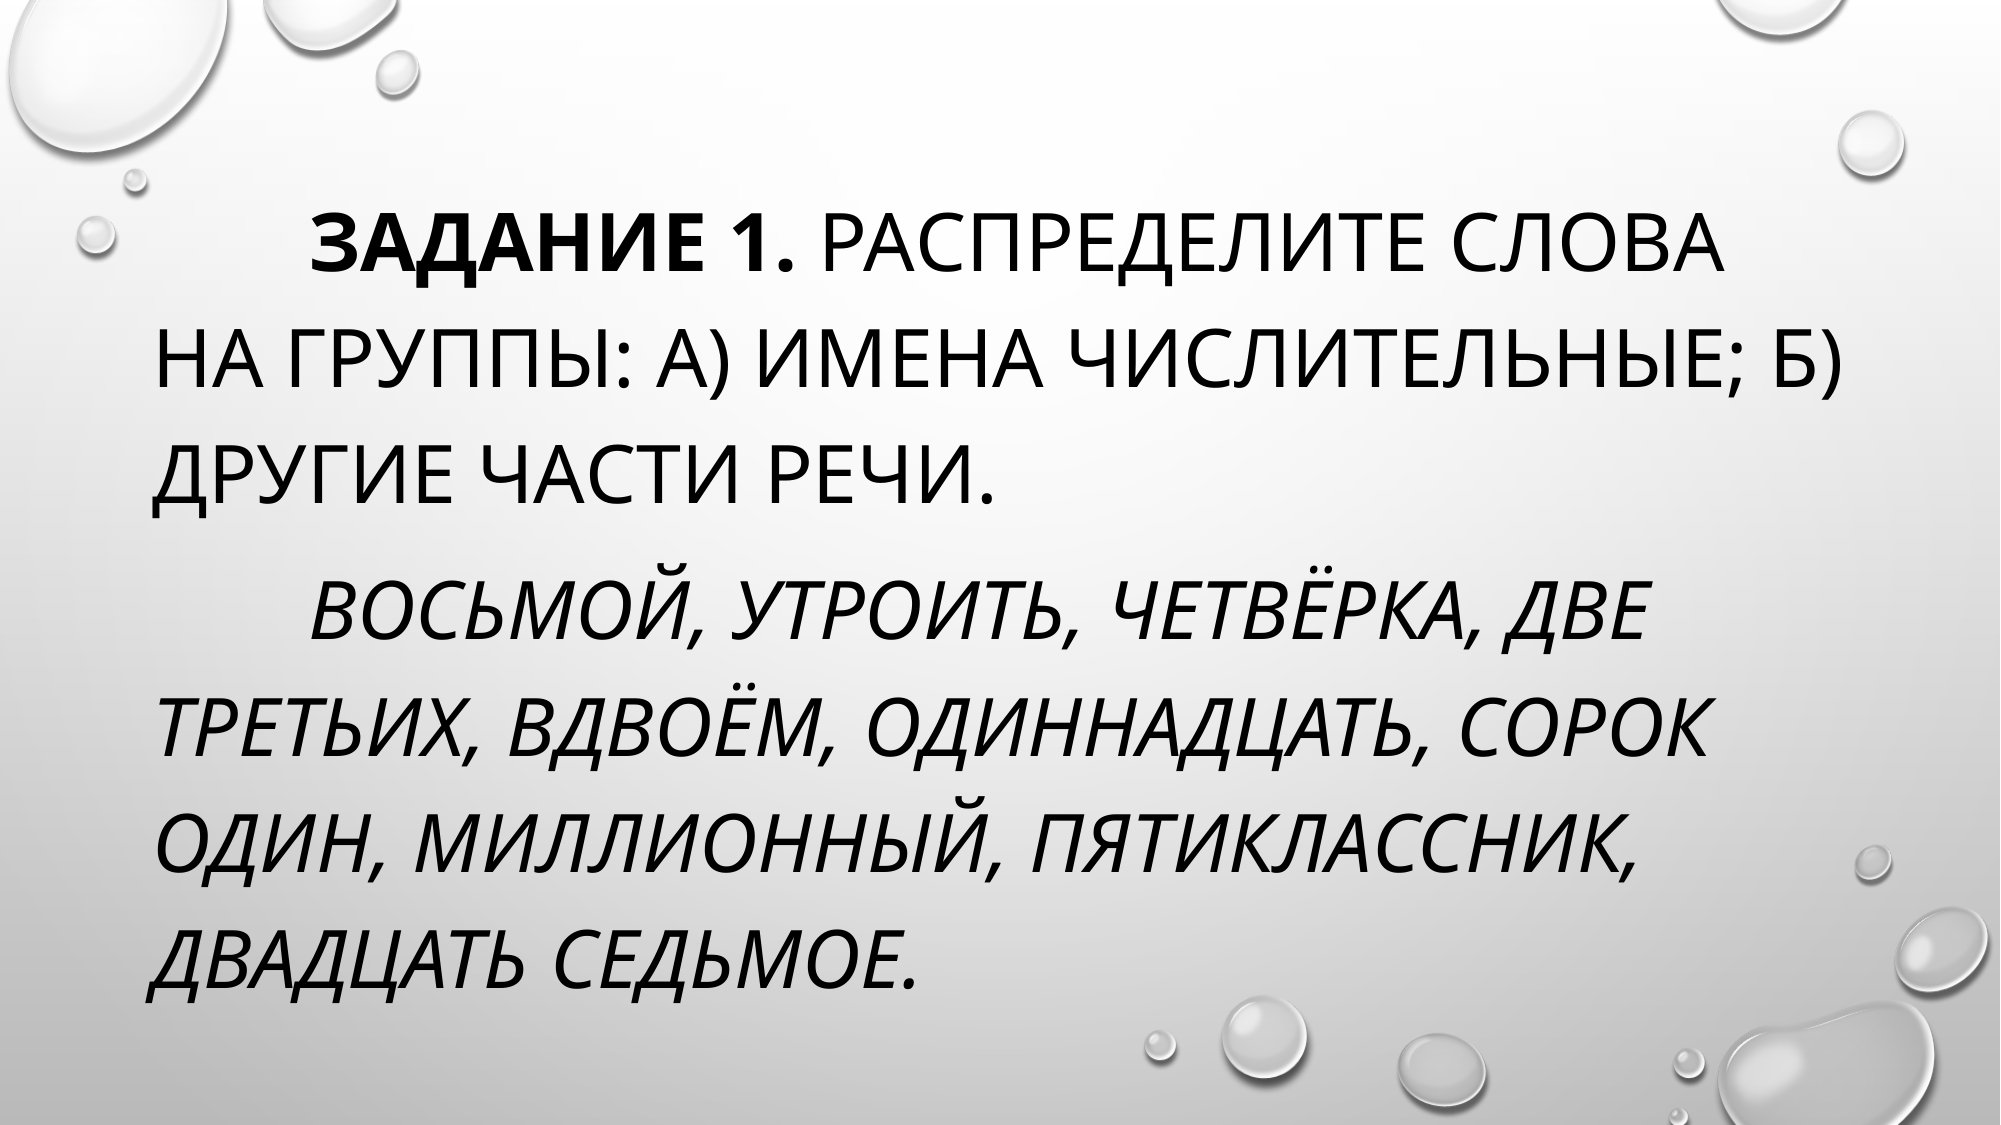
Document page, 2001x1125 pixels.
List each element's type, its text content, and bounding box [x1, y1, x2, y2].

list Задание 1. Распределите слова на группы: а) имена числительные; б) другие части речи. Восьмой, утроить, четвёрка, две третьих, вдвоём, одиннадцать, сорок один, миллионный, пятиклассник, двадцать седьмое. [137, 46, 1863, 1014]
picture [0, 0, 2000, 1125]
